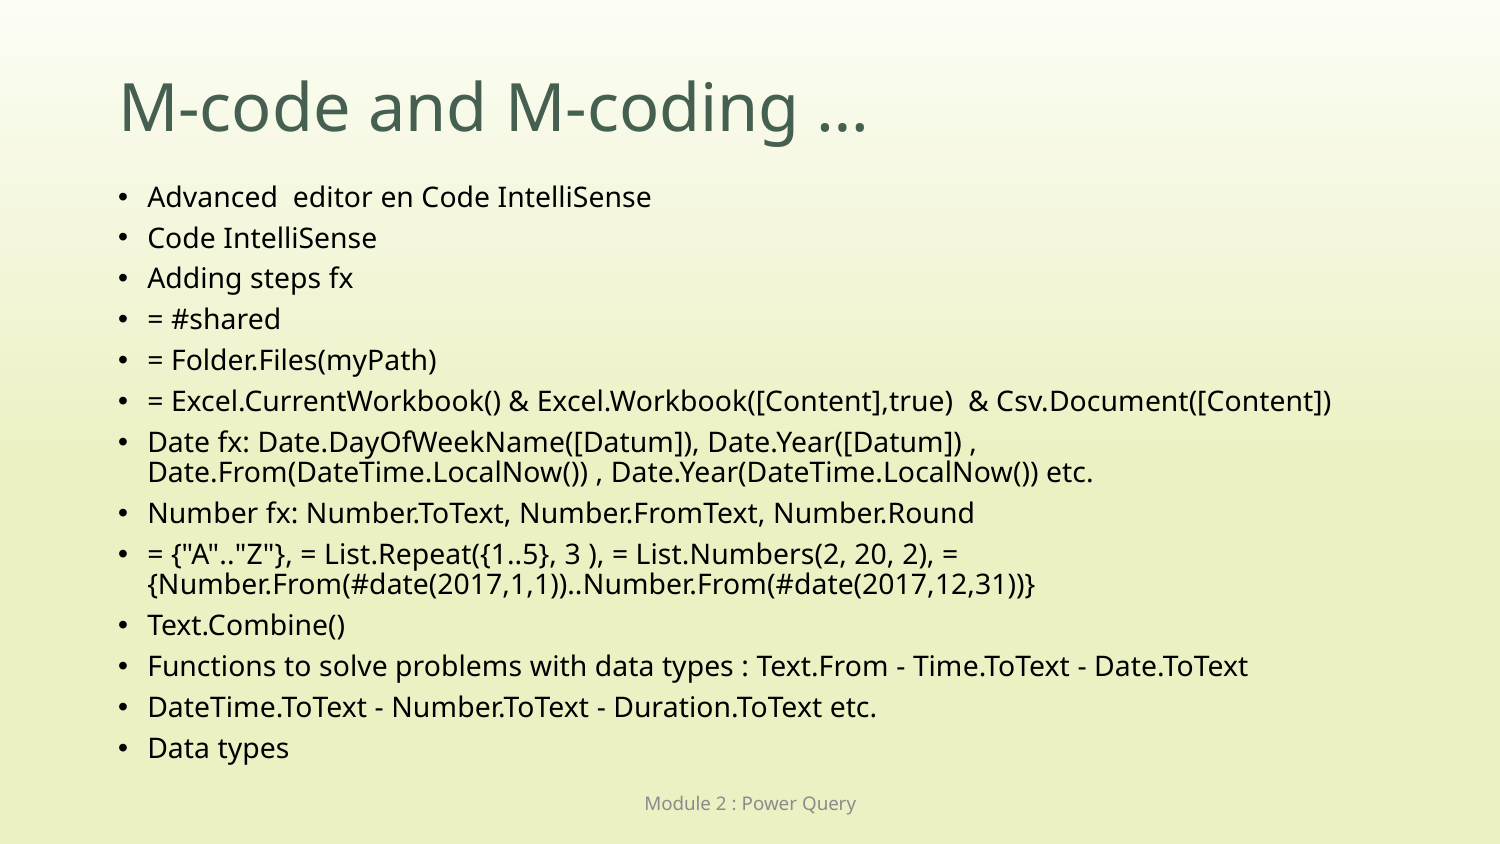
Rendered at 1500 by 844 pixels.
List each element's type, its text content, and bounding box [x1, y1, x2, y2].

title M-code and M-coding … [103, 44, 1397, 175]
footer Module 2 : Power Query [496, 782, 1004, 827]
list Advanced editor en Code IntelliSense Code IntelliSense Adding steps fx = #shared = Folder.Files(myPath) = Excel.CurrentWorkbook() & Excel.Workbook([Content],true) & Csv.Document([Content]) Date fx: Date.DayOfWeekName([Datum]), Date.Year([Datum]) , Date.From(DateTime.LocalNow()) , Date.Year(DateTime.LocalNow()) etc. Number fx: Number.ToText, Number.FromText, Number.Round = {"A".."Z"}, = List.Repeat({1..5}, 3 ), = List.Numbers(2, 20, 2), = {Number.From(#date(2017,1,1))..Number.From(#date(2017,12,31))} Text.Combine() Functions to solve problems with data types : Text.From - Time.ToText - Date.ToText DateTime.ToText - Number.ToText - Duration.ToText etc. Data types [103, 175, 1397, 783]
